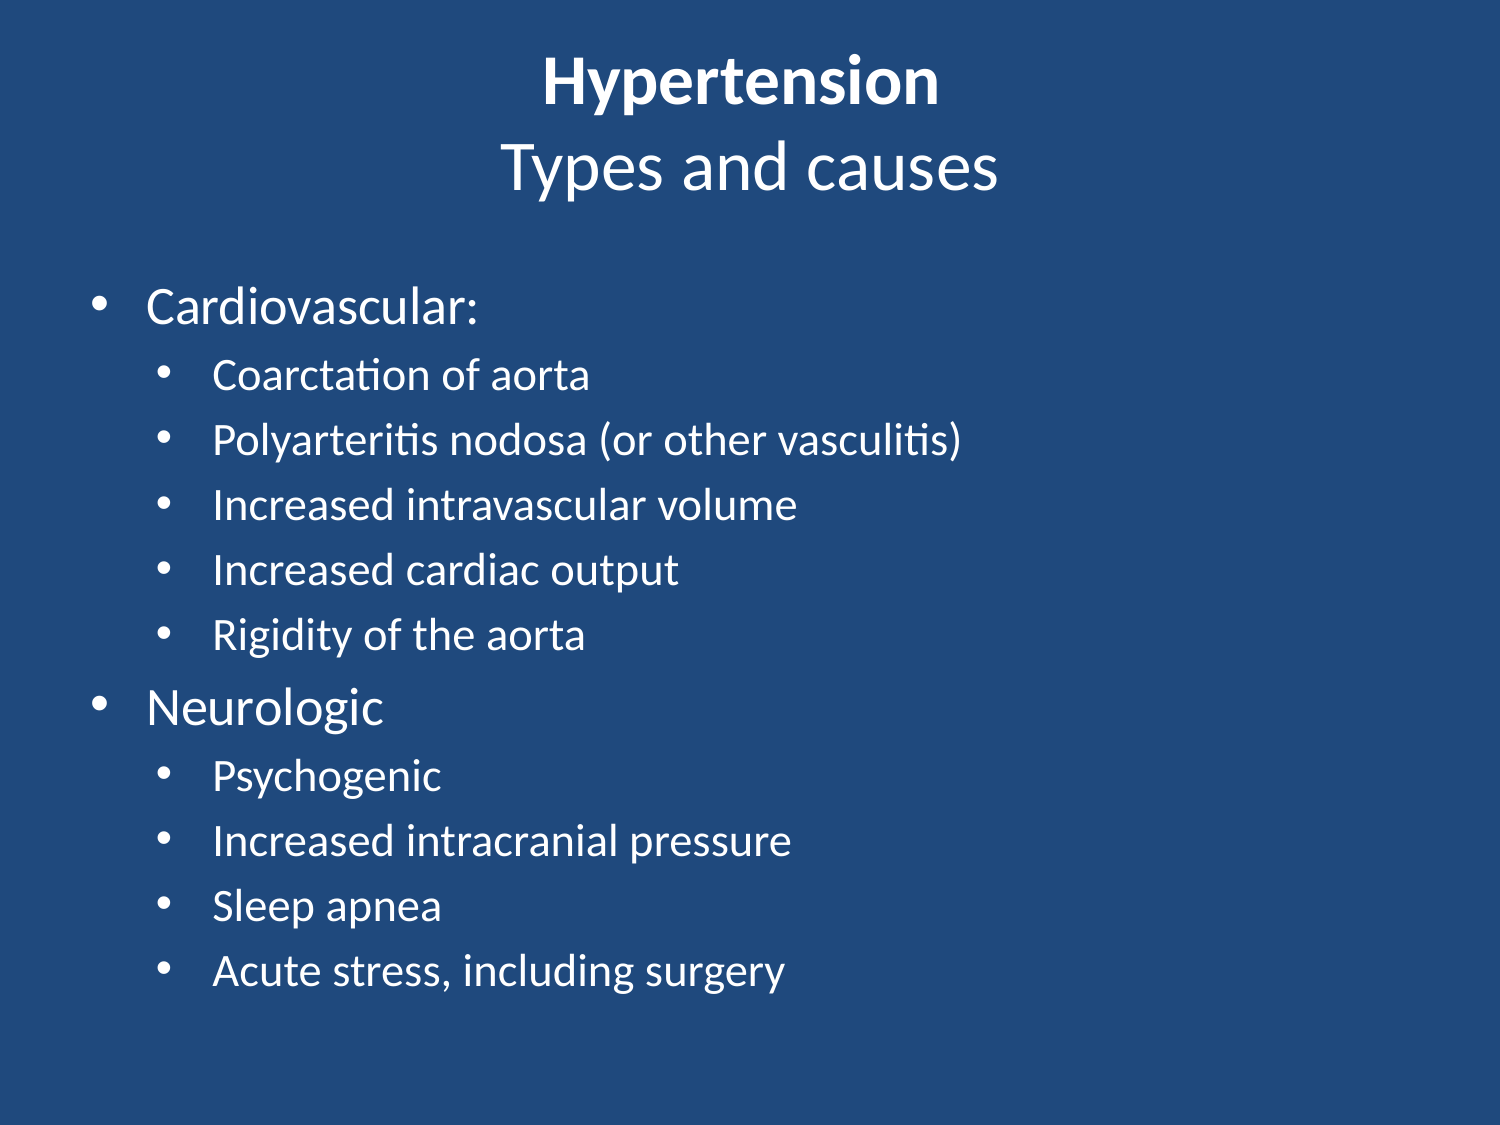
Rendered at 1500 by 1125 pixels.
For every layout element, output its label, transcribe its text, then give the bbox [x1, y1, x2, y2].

list Cardiovascular: Coarctation of aorta Polyarteritis nodosa (or other vasculitis) Increased intravascular volume Increased cardiac output Rigidity of the aorta Neurologic Psychogenic Increased intracranial pressure Sleep apnea Acute stress, including surgery [75, 262, 1425, 1005]
text_box Hypertension Types and causes [74, 24, 1425, 213]
